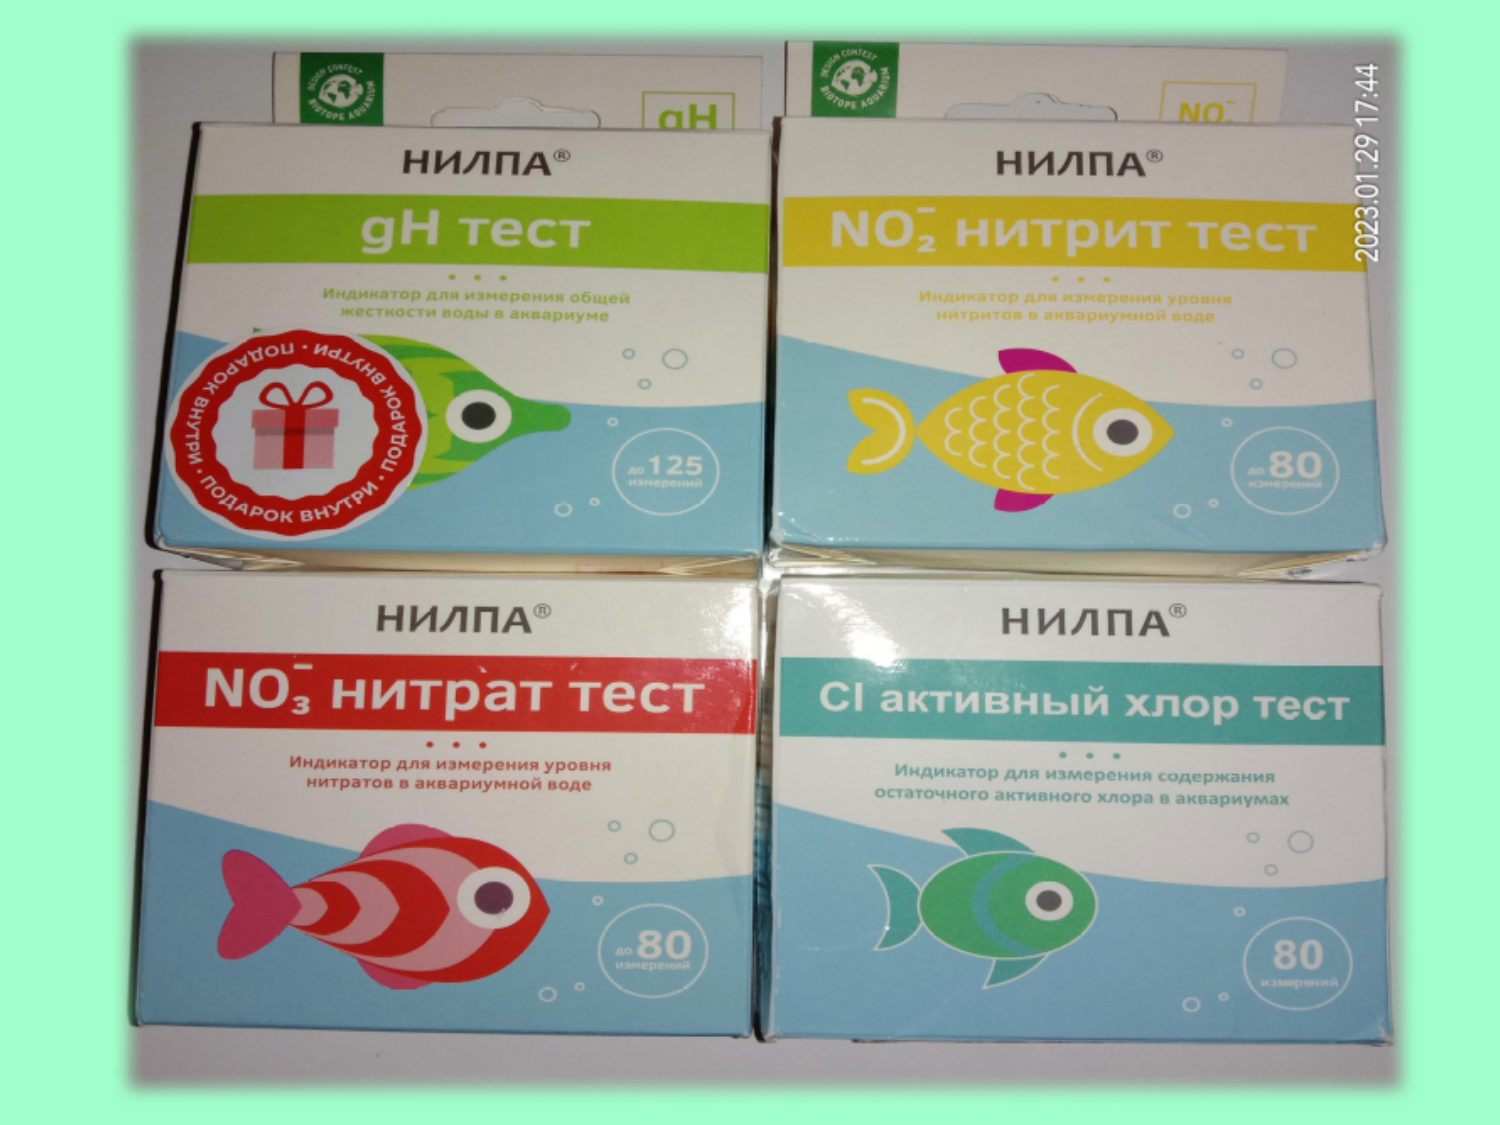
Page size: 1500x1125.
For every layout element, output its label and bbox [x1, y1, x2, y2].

picture [111, 18, 1419, 1107]
